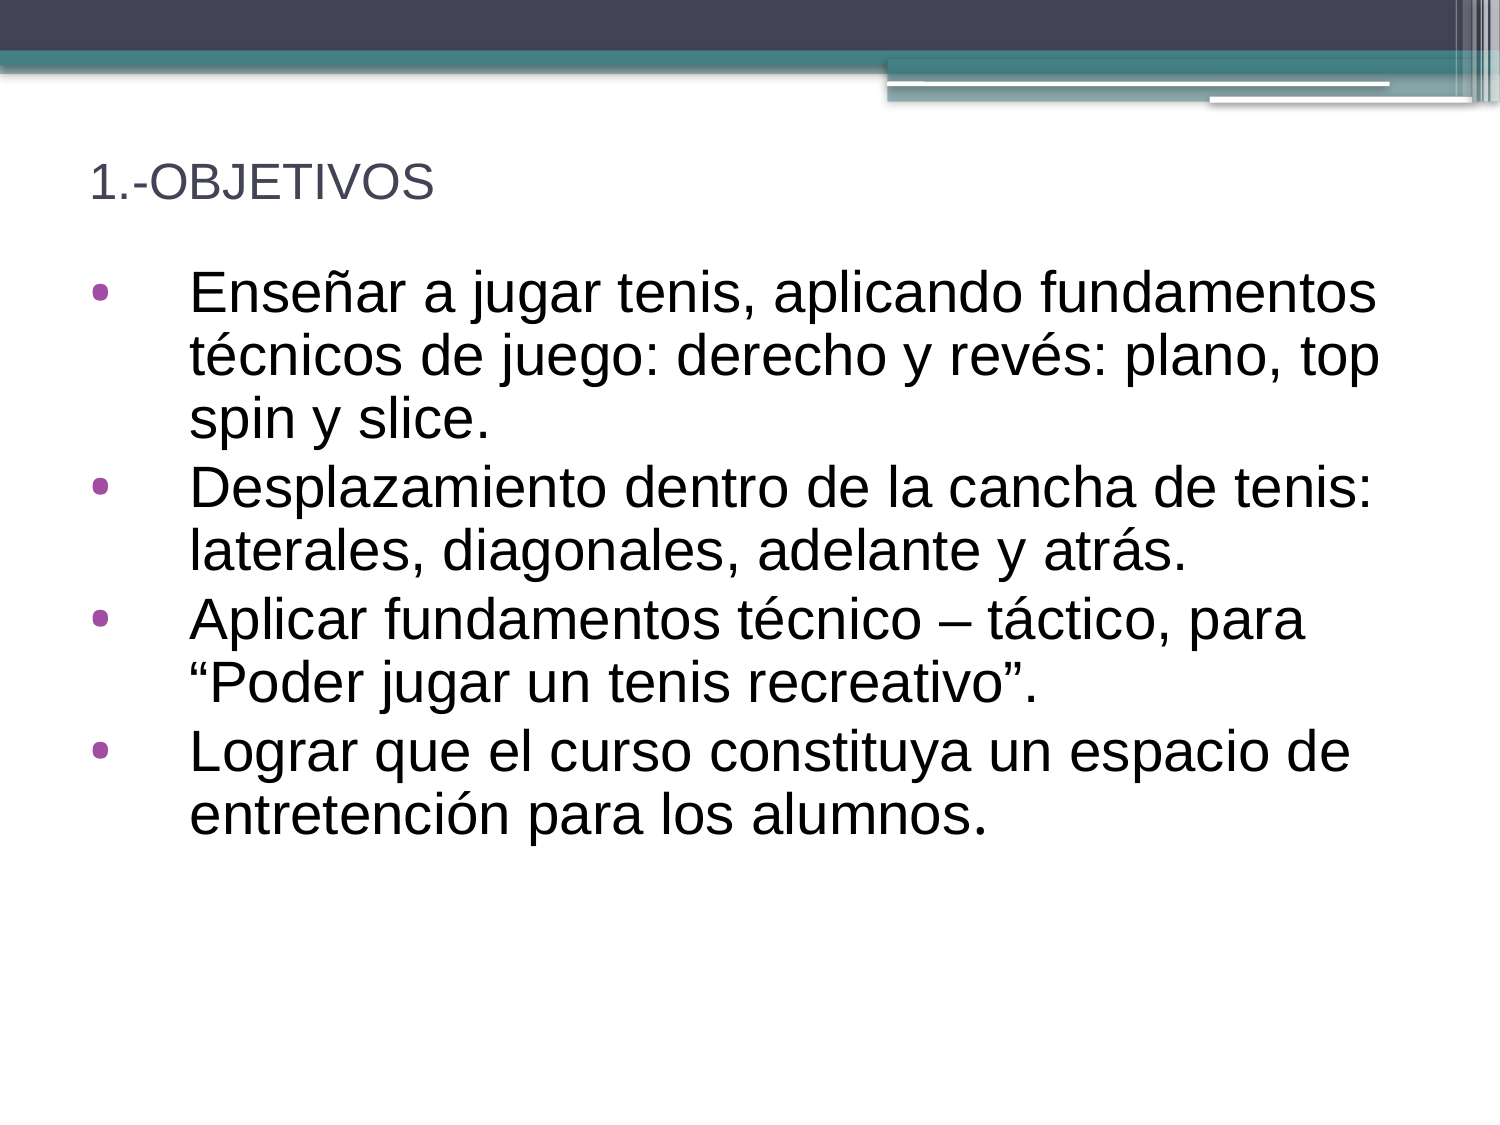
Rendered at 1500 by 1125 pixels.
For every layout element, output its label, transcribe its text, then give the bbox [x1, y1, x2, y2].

list Enseñar a jugar tenis, aplicando fundamentos técnicos de juego: derecho y revés: plano, top spin y slice. Desplazamiento dentro de la cancha de tenis: laterales, diagonales, adelante y atrás. Aplicar fundamentos técnico – táctico, para “Poder jugar un tenis recreativo”. Lograr que el curso constituya un espacio de entretención para los alumnos. [75, 255, 1425, 1094]
title 1.-OBJETIVOS [75, 139, 1425, 255]
